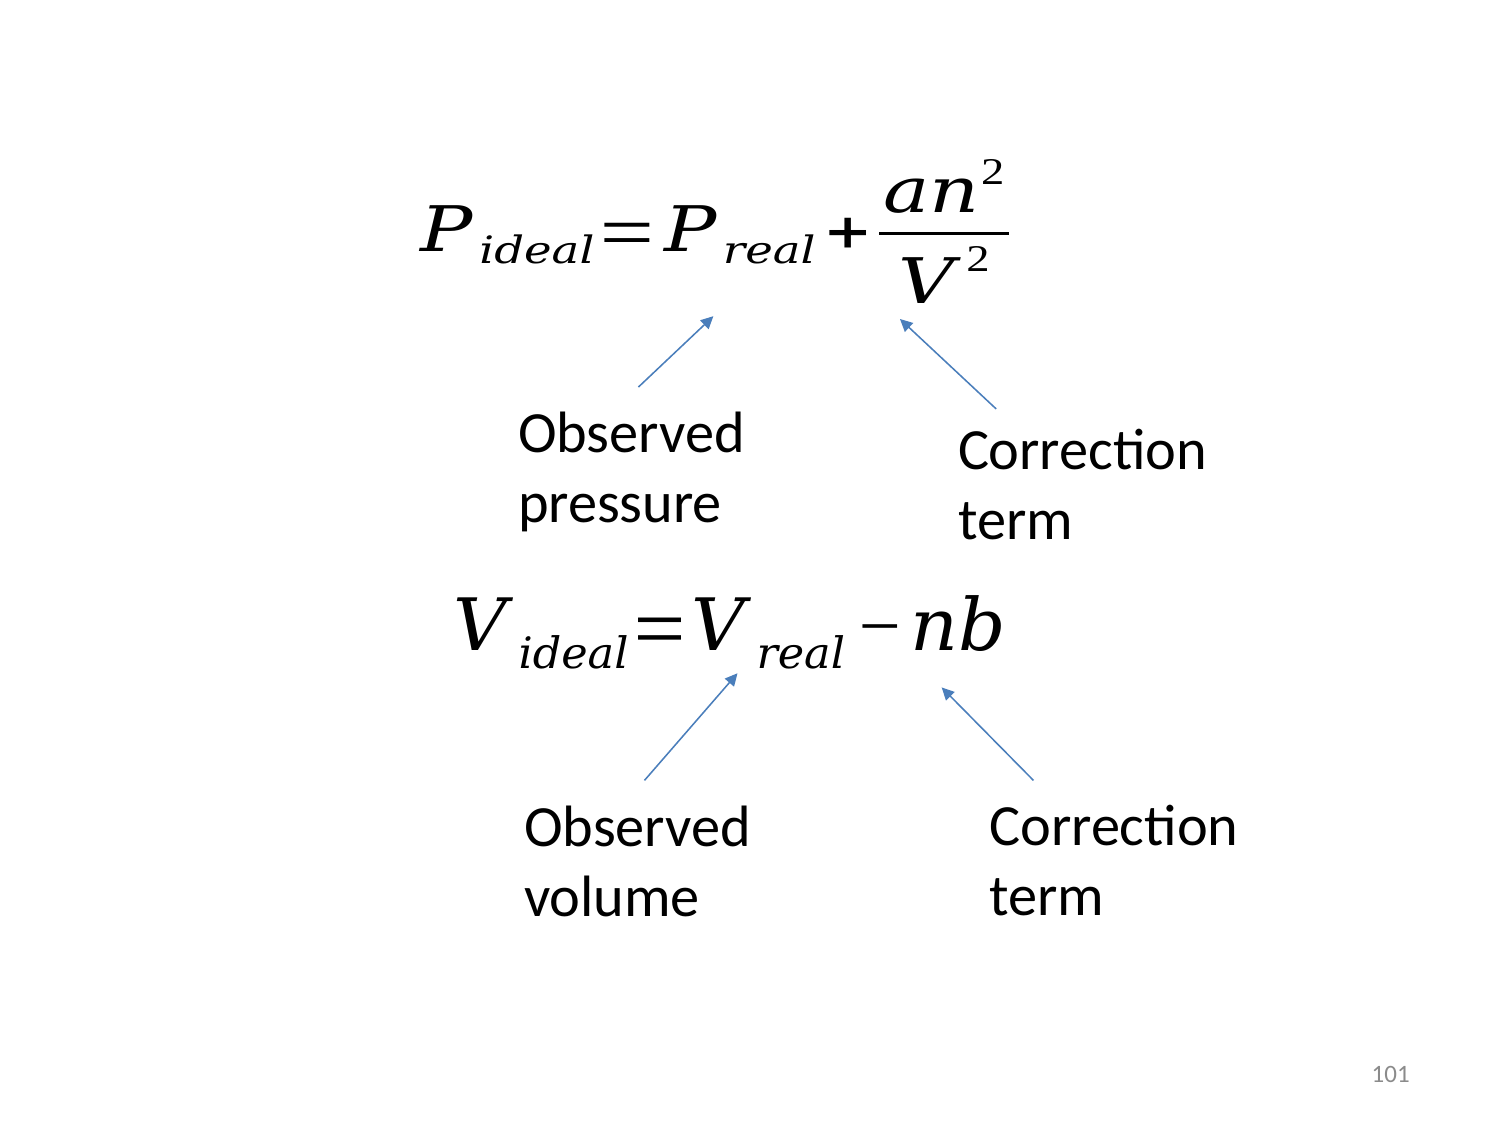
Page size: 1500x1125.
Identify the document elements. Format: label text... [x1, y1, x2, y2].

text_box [638, 316, 714, 388]
slide_number 101 [1074, 1042, 1425, 1103]
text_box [899, 318, 997, 410]
text_box Correction term [943, 403, 1223, 559]
text_box Correction term [974, 780, 1254, 935]
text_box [941, 687, 1034, 781]
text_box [644, 673, 738, 781]
text_box Observed volume [509, 780, 780, 936]
text_box Observed pressure [503, 387, 774, 542]
